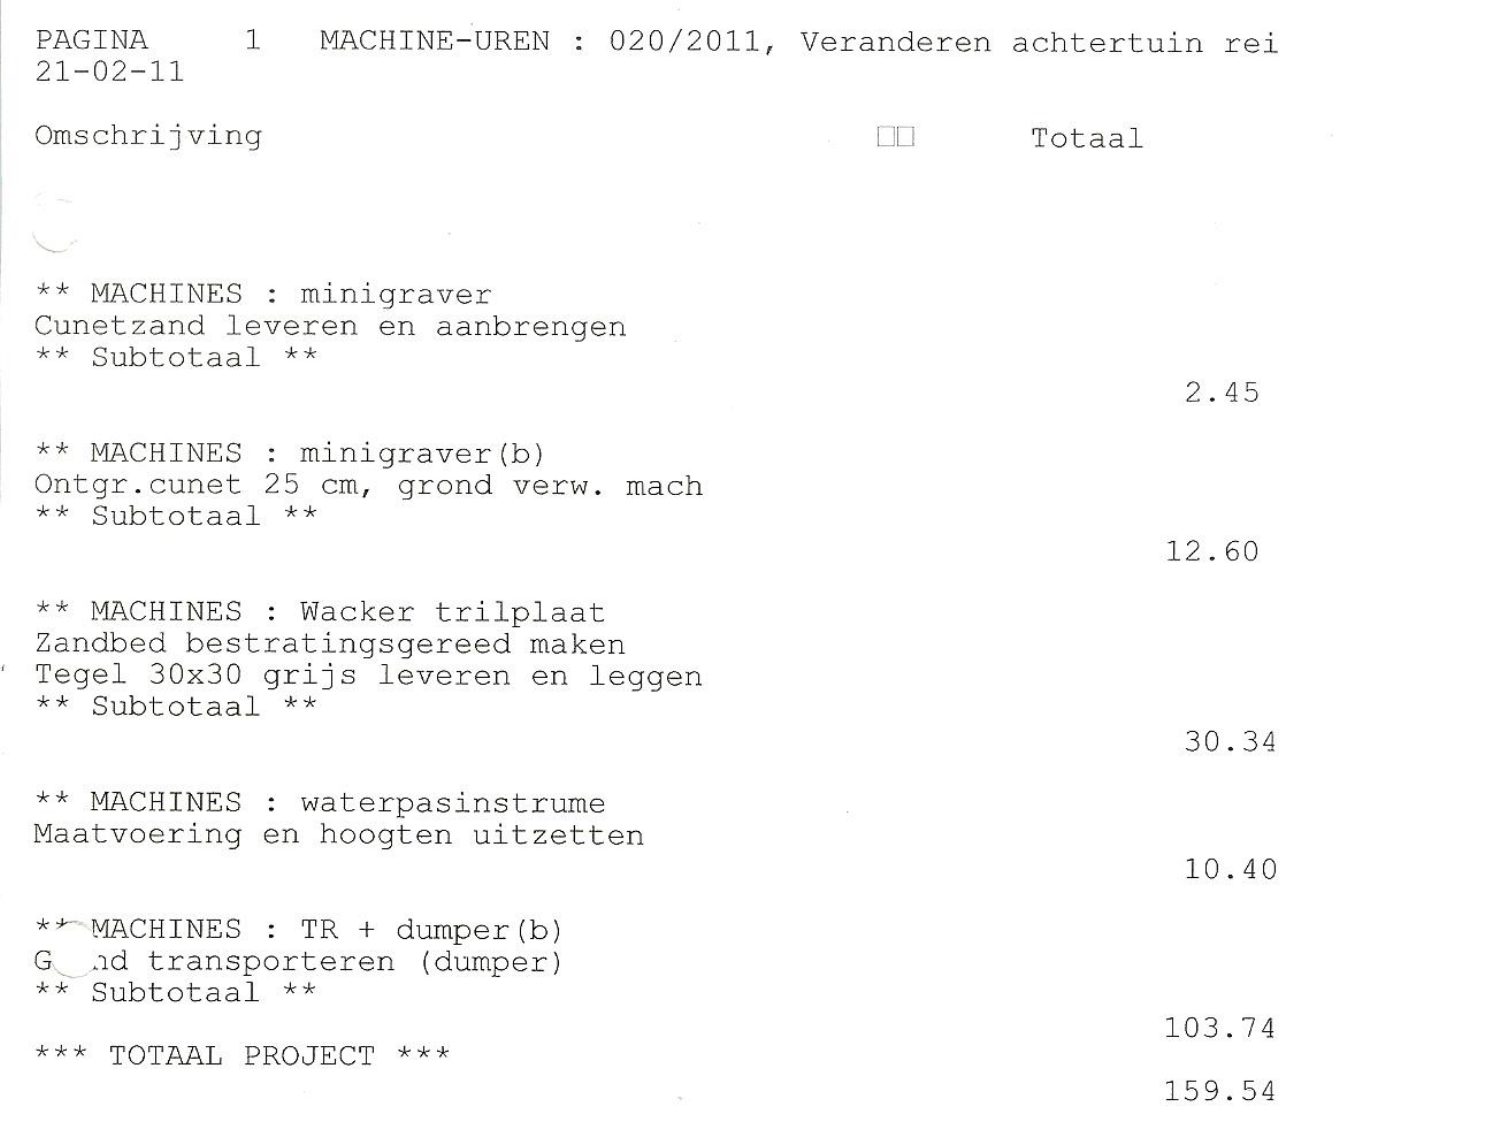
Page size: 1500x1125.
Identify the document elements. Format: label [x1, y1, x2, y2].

list [0, 0, 1339, 1107]
